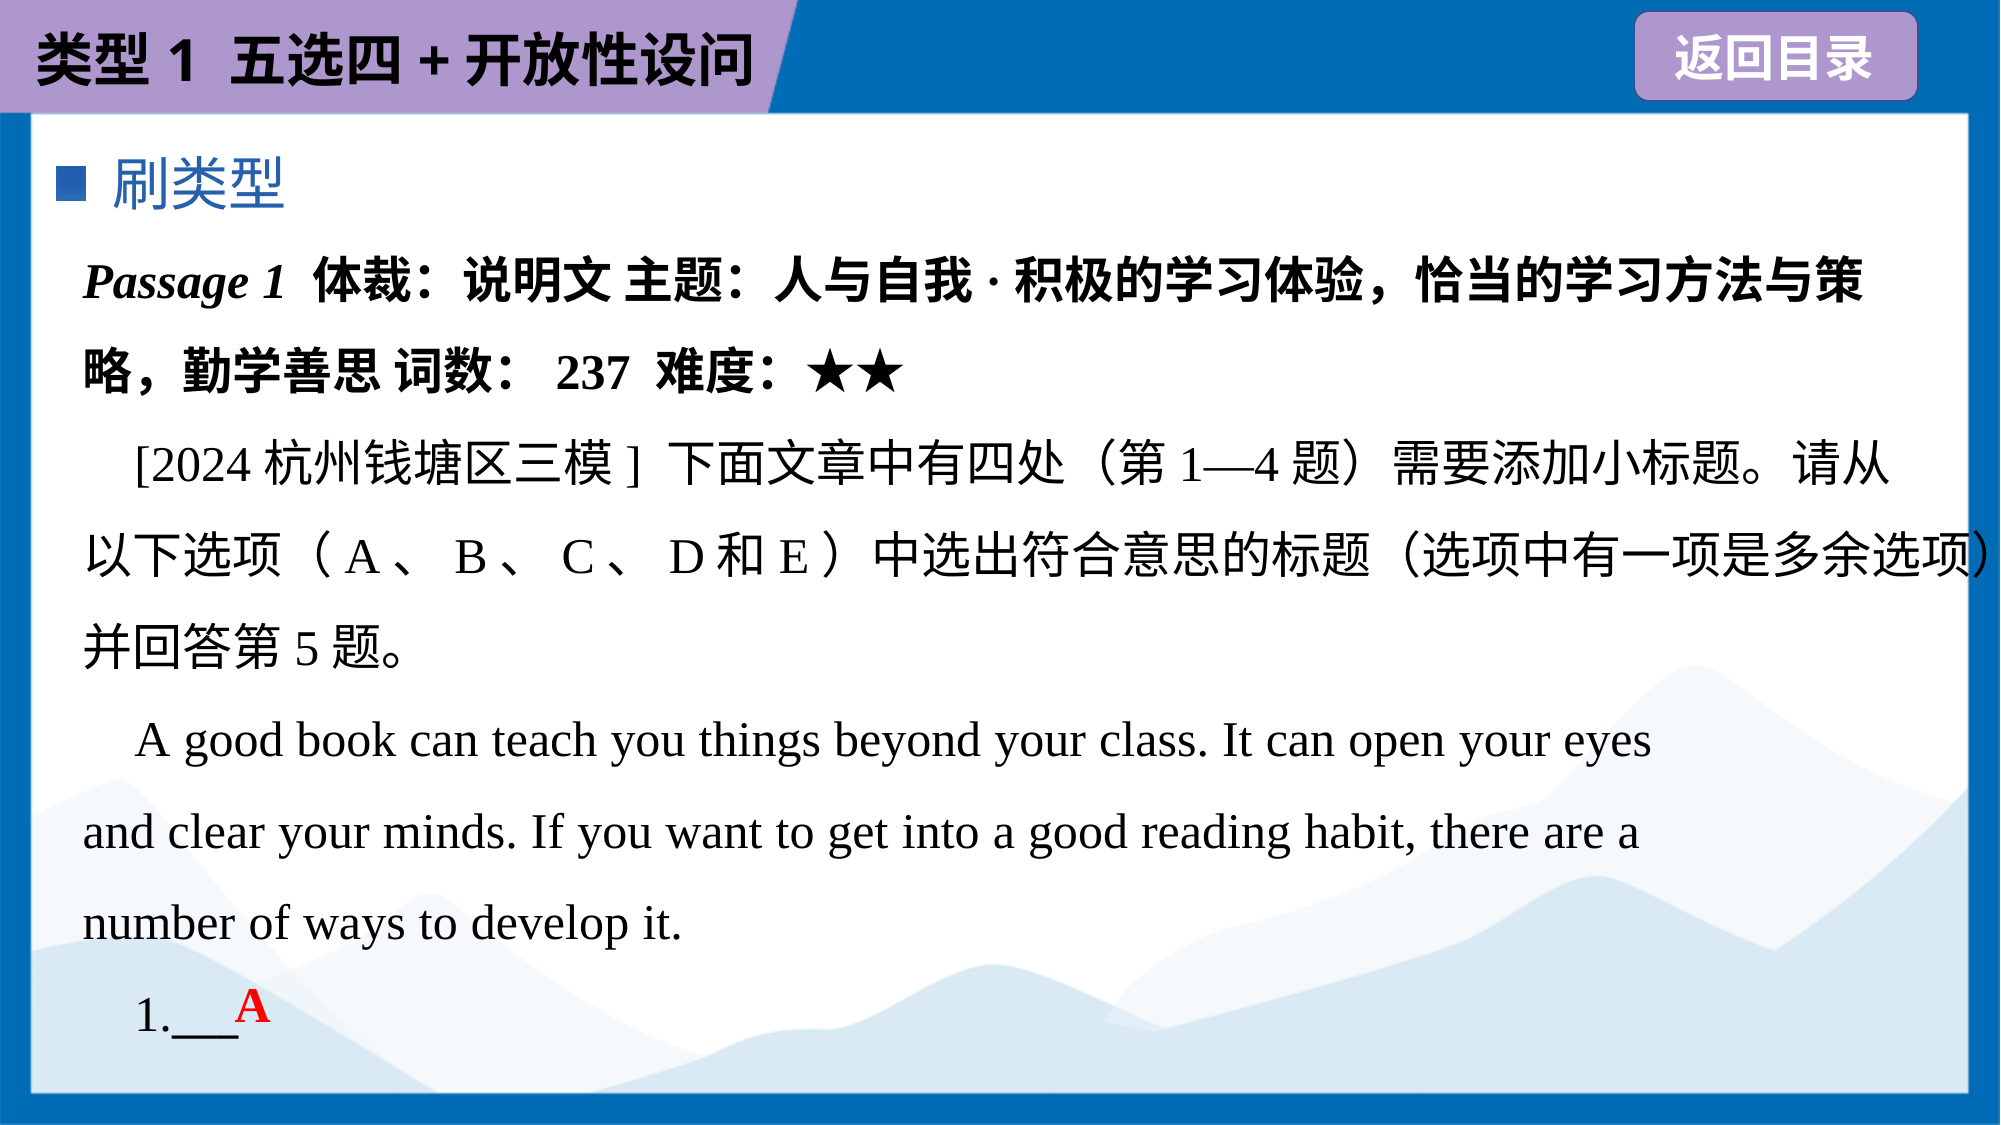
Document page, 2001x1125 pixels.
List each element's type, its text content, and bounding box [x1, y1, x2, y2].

picture [0, 0, 2000, 1125]
text_box 刷类型 [112, 146, 1917, 216]
text_box A [216, 945, 289, 1024]
text_box Passage 1 体裁：说明文 主题：人与自我·积极的学习体验，恰当的学习方法与策 略，勤学善思 词数：237 难度：★★ [2024杭州钱塘区三模] 下面文章中有四处（第1—4题）需要添加小标题。请从 以下选项（A、B、C、D和E）中选出符合意思的标题（选项中有一项是多余选项）， 并回答第5题。 A good book can teach you things beyond your class. It can open your eyes and clear your minds. If you want to get into a good reading habit, there are a number of ways to develop it. 1.___ [82, 216, 1917, 1042]
